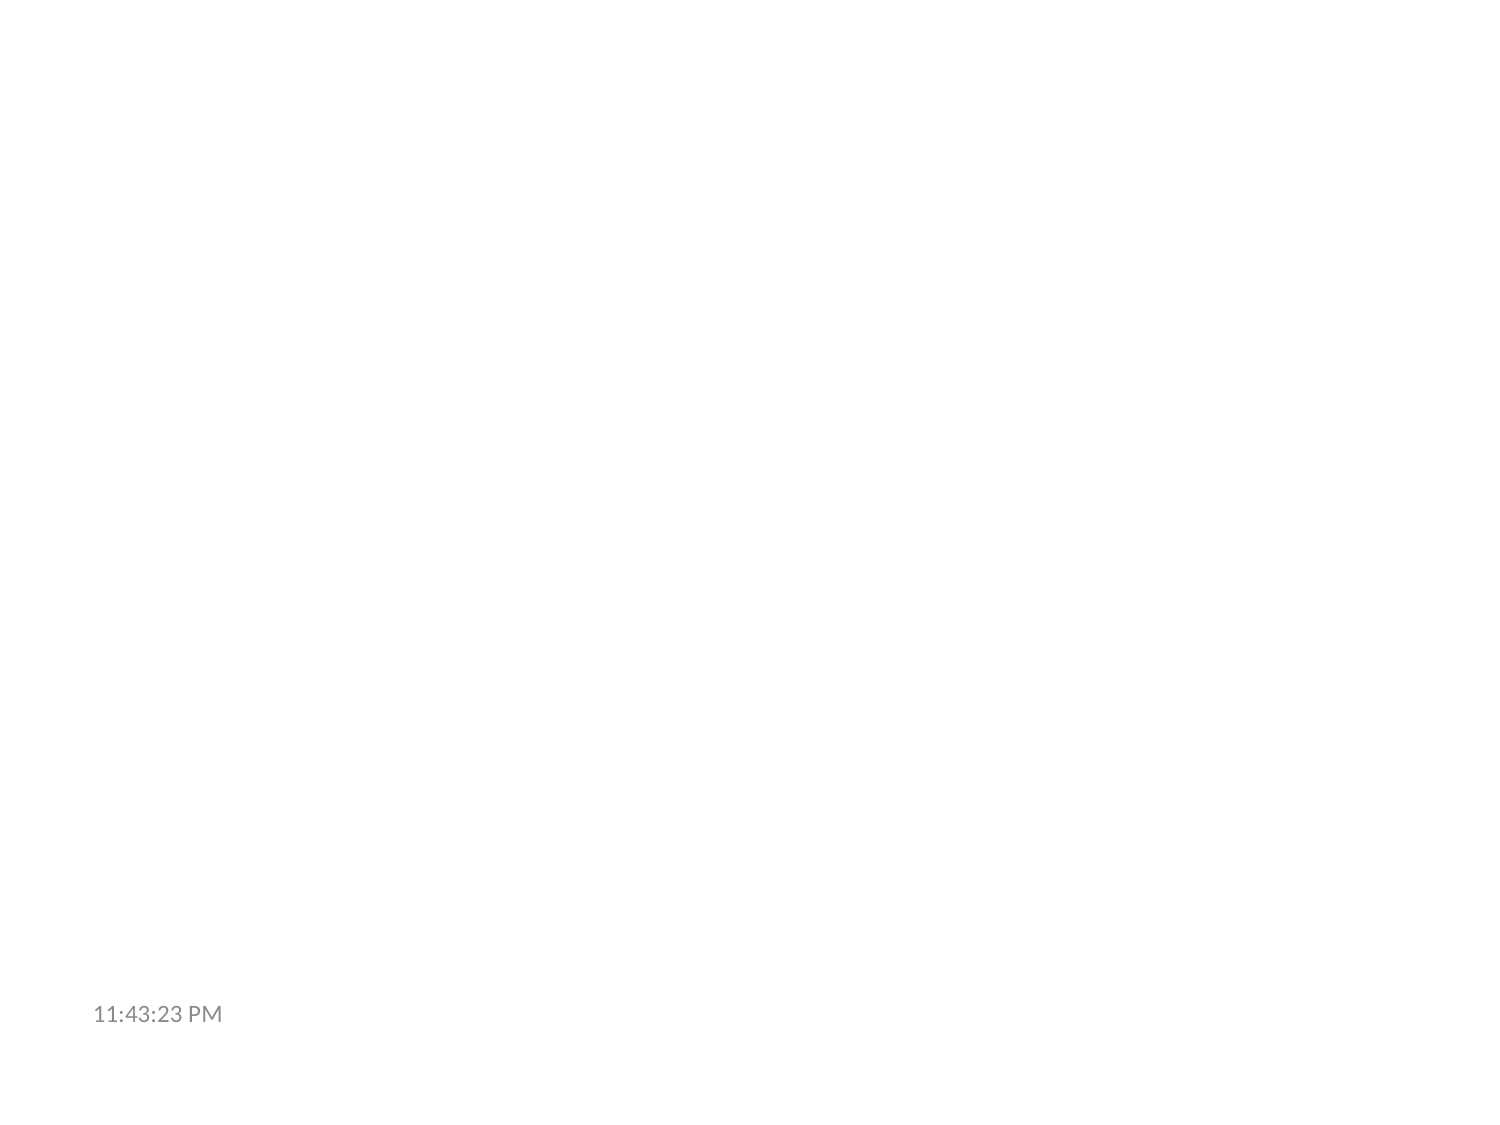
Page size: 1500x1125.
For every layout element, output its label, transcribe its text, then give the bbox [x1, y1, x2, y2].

text_box 3:35:09 PM [77, 982, 428, 1043]
